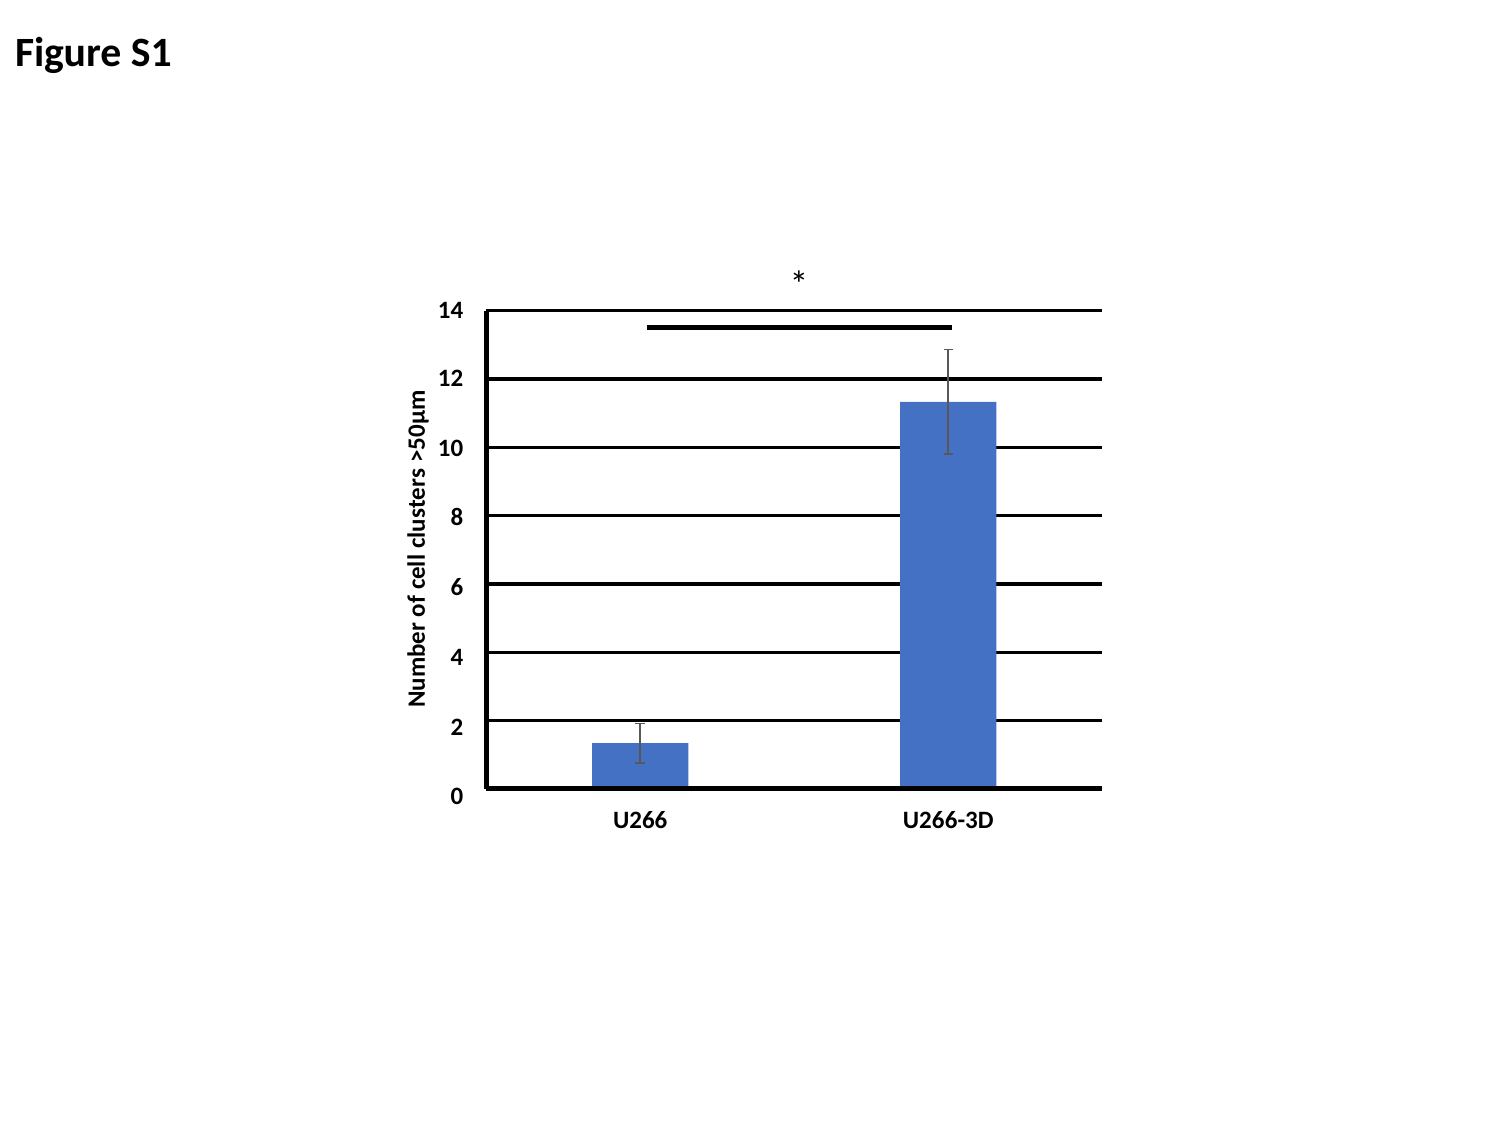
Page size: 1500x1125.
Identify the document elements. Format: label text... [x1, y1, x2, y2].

text_box 14 [435, 291, 466, 323]
text_box [592, 743, 689, 788]
title Figure S1 [12, 22, 175, 213]
text_box 12 10 8 6 4 2 0 [435, 359, 466, 810]
text_box U266 [611, 801, 670, 834]
text_box Number of cell clusters >50µm [403, 390, 434, 711]
text_box * [787, 257, 811, 305]
text_box U266-3D [900, 801, 996, 834]
text_box [900, 401, 997, 788]
